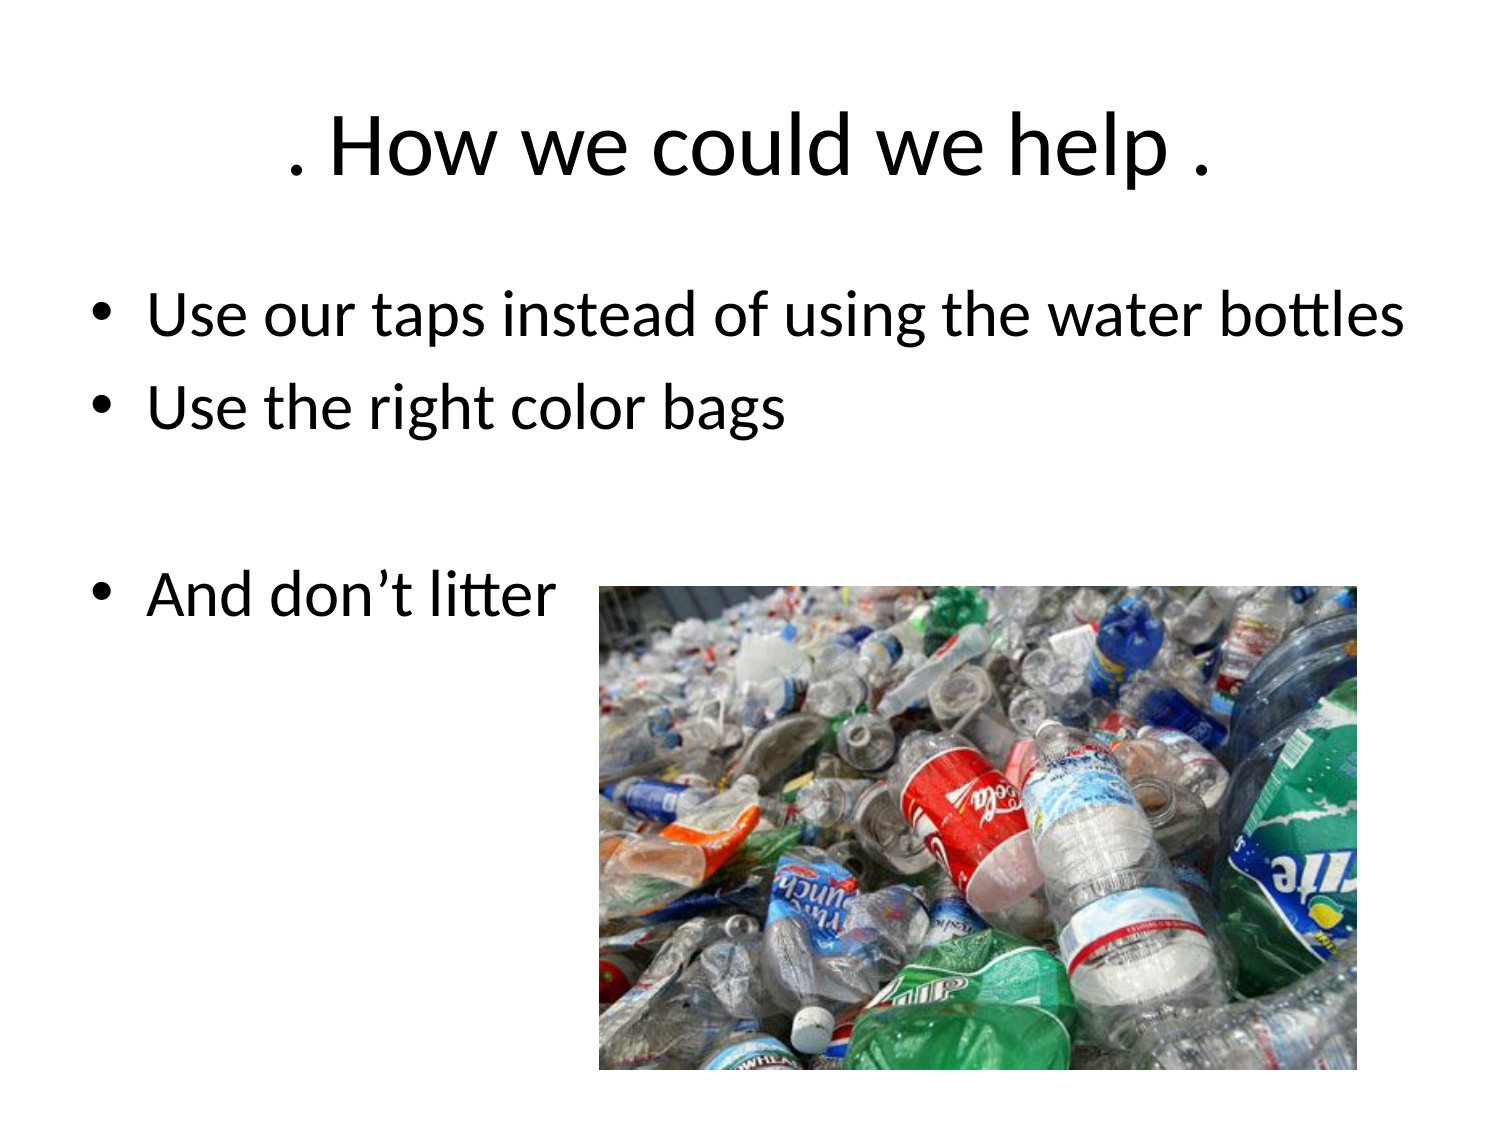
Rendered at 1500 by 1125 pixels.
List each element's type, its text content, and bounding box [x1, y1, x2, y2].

picture [599, 586, 1357, 1070]
list Use our taps instead of using the water bottles Use the right color bags And don’t litter [75, 262, 1425, 1005]
title . How we could we help . [75, 45, 1425, 233]
